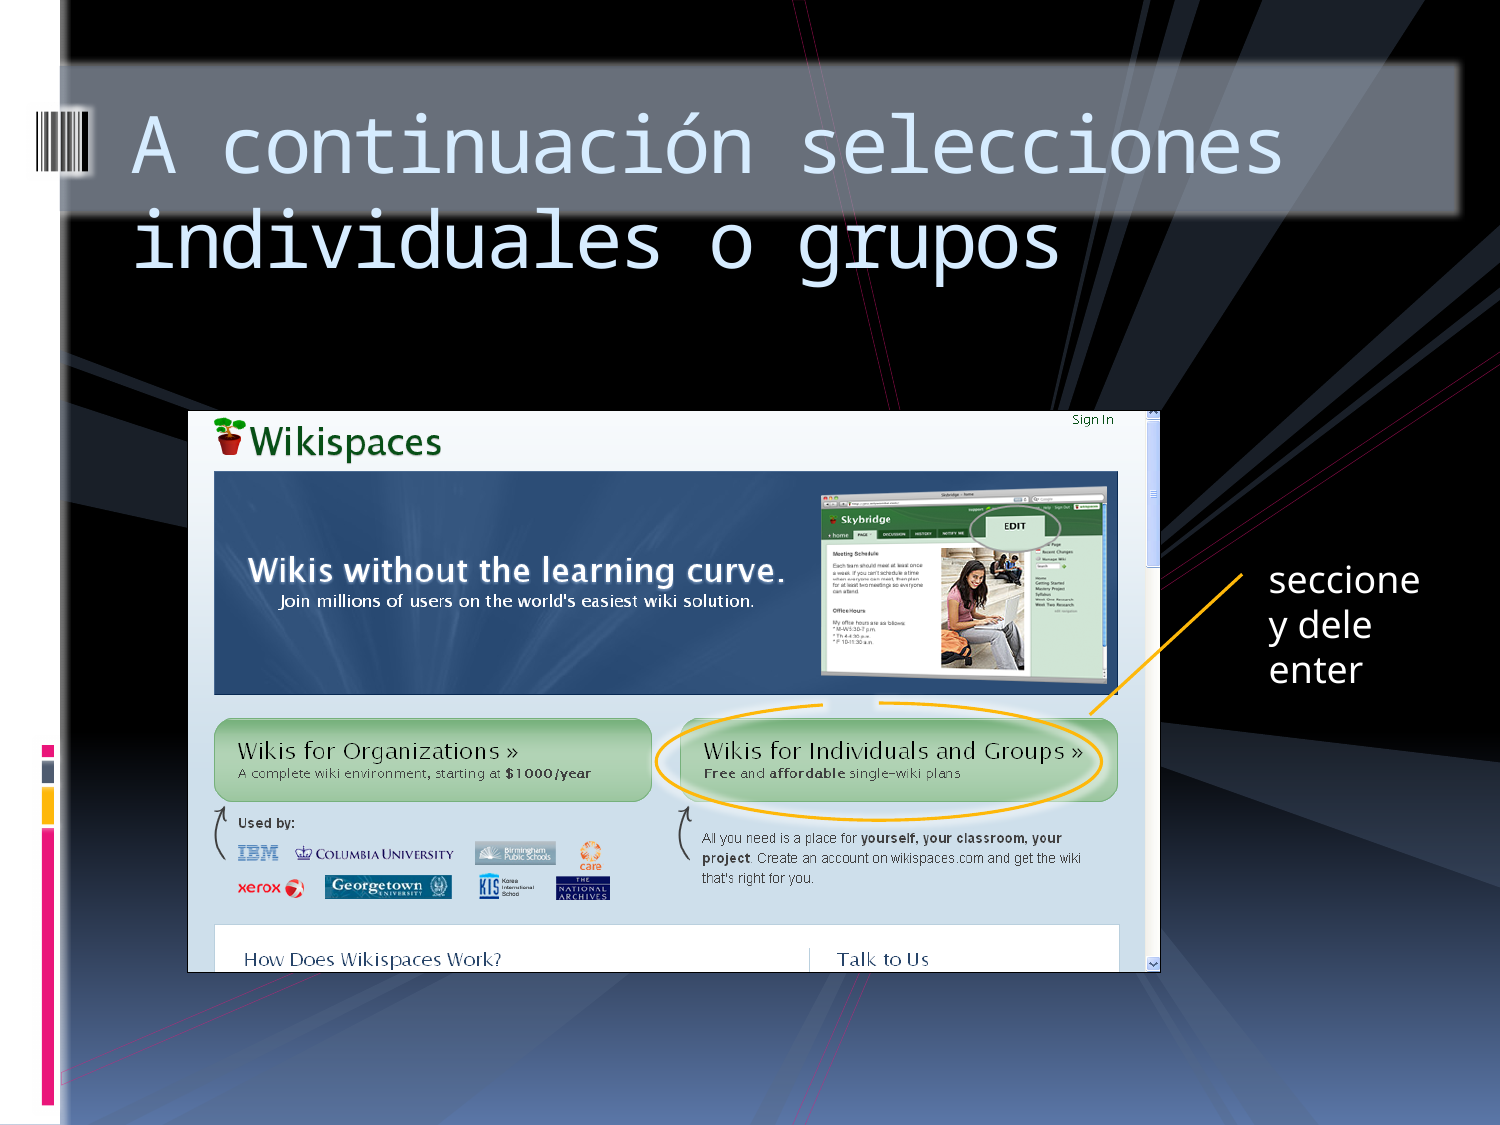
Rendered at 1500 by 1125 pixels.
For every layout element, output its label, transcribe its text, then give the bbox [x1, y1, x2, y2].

title A continuación selecciones individuales o grupos [115, 83, 1454, 212]
picture [186, 409, 1161, 973]
text_box seccione y dele enter [1253, 503, 1442, 699]
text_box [1089, 573, 1243, 716]
